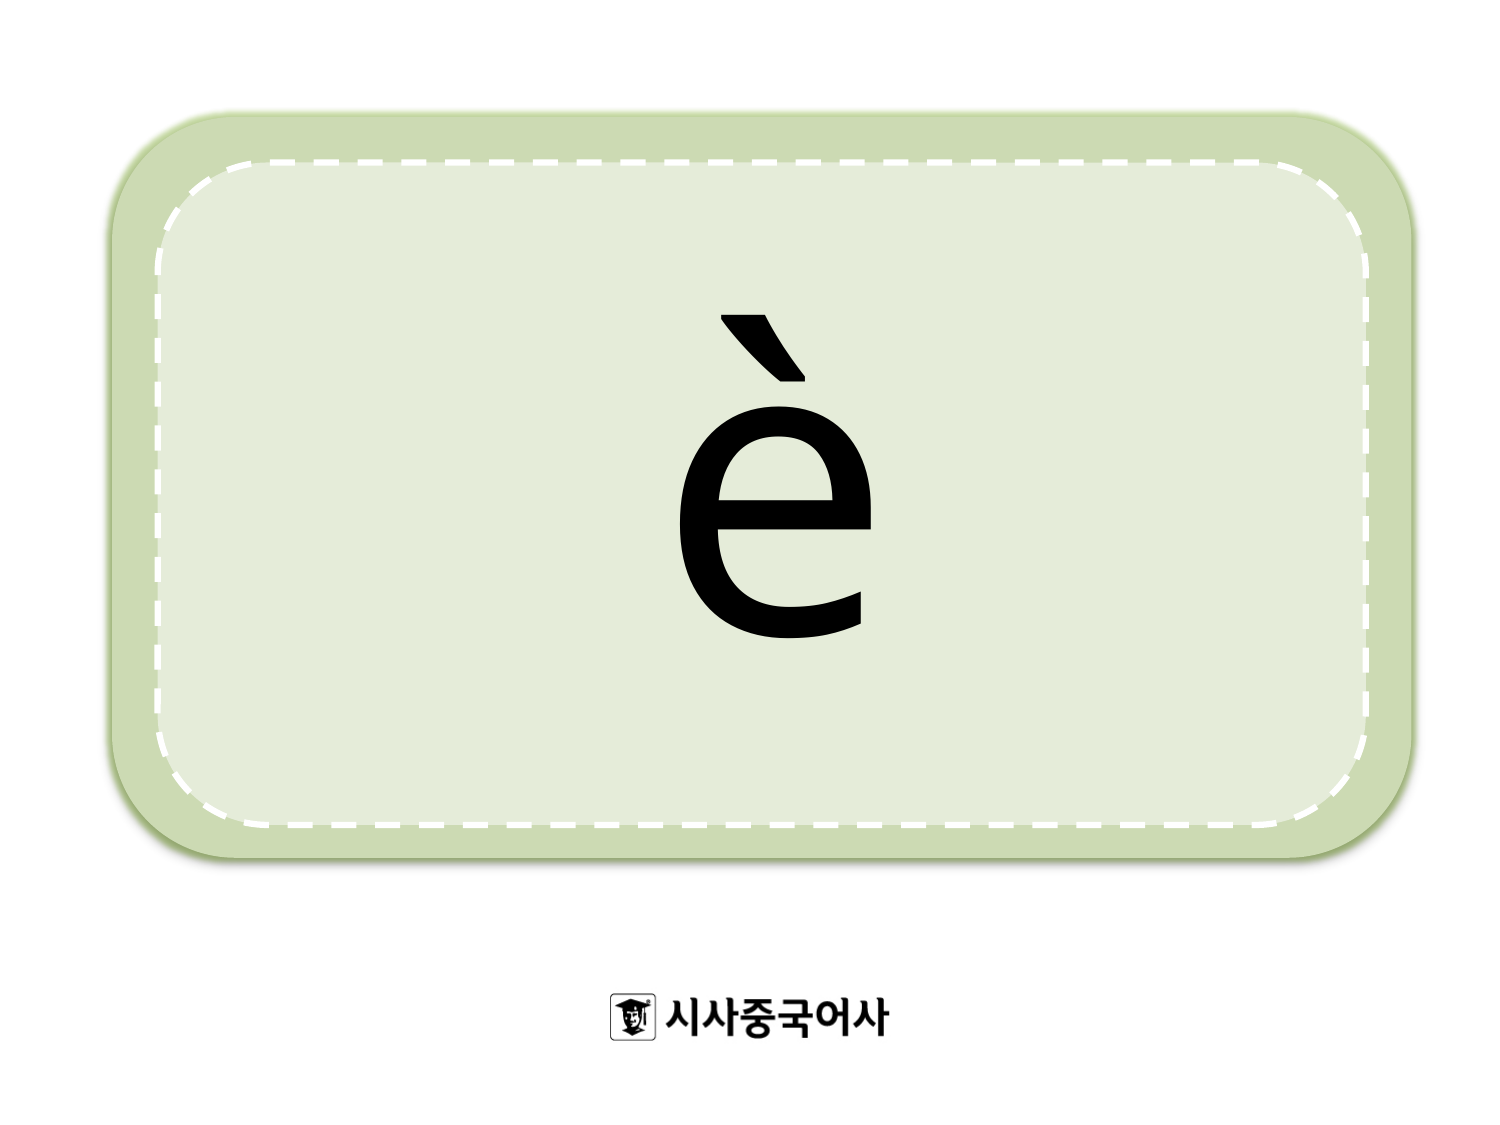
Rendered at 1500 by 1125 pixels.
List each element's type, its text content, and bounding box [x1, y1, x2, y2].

picture [602, 987, 898, 1047]
text_box è [171, 136, 1380, 799]
